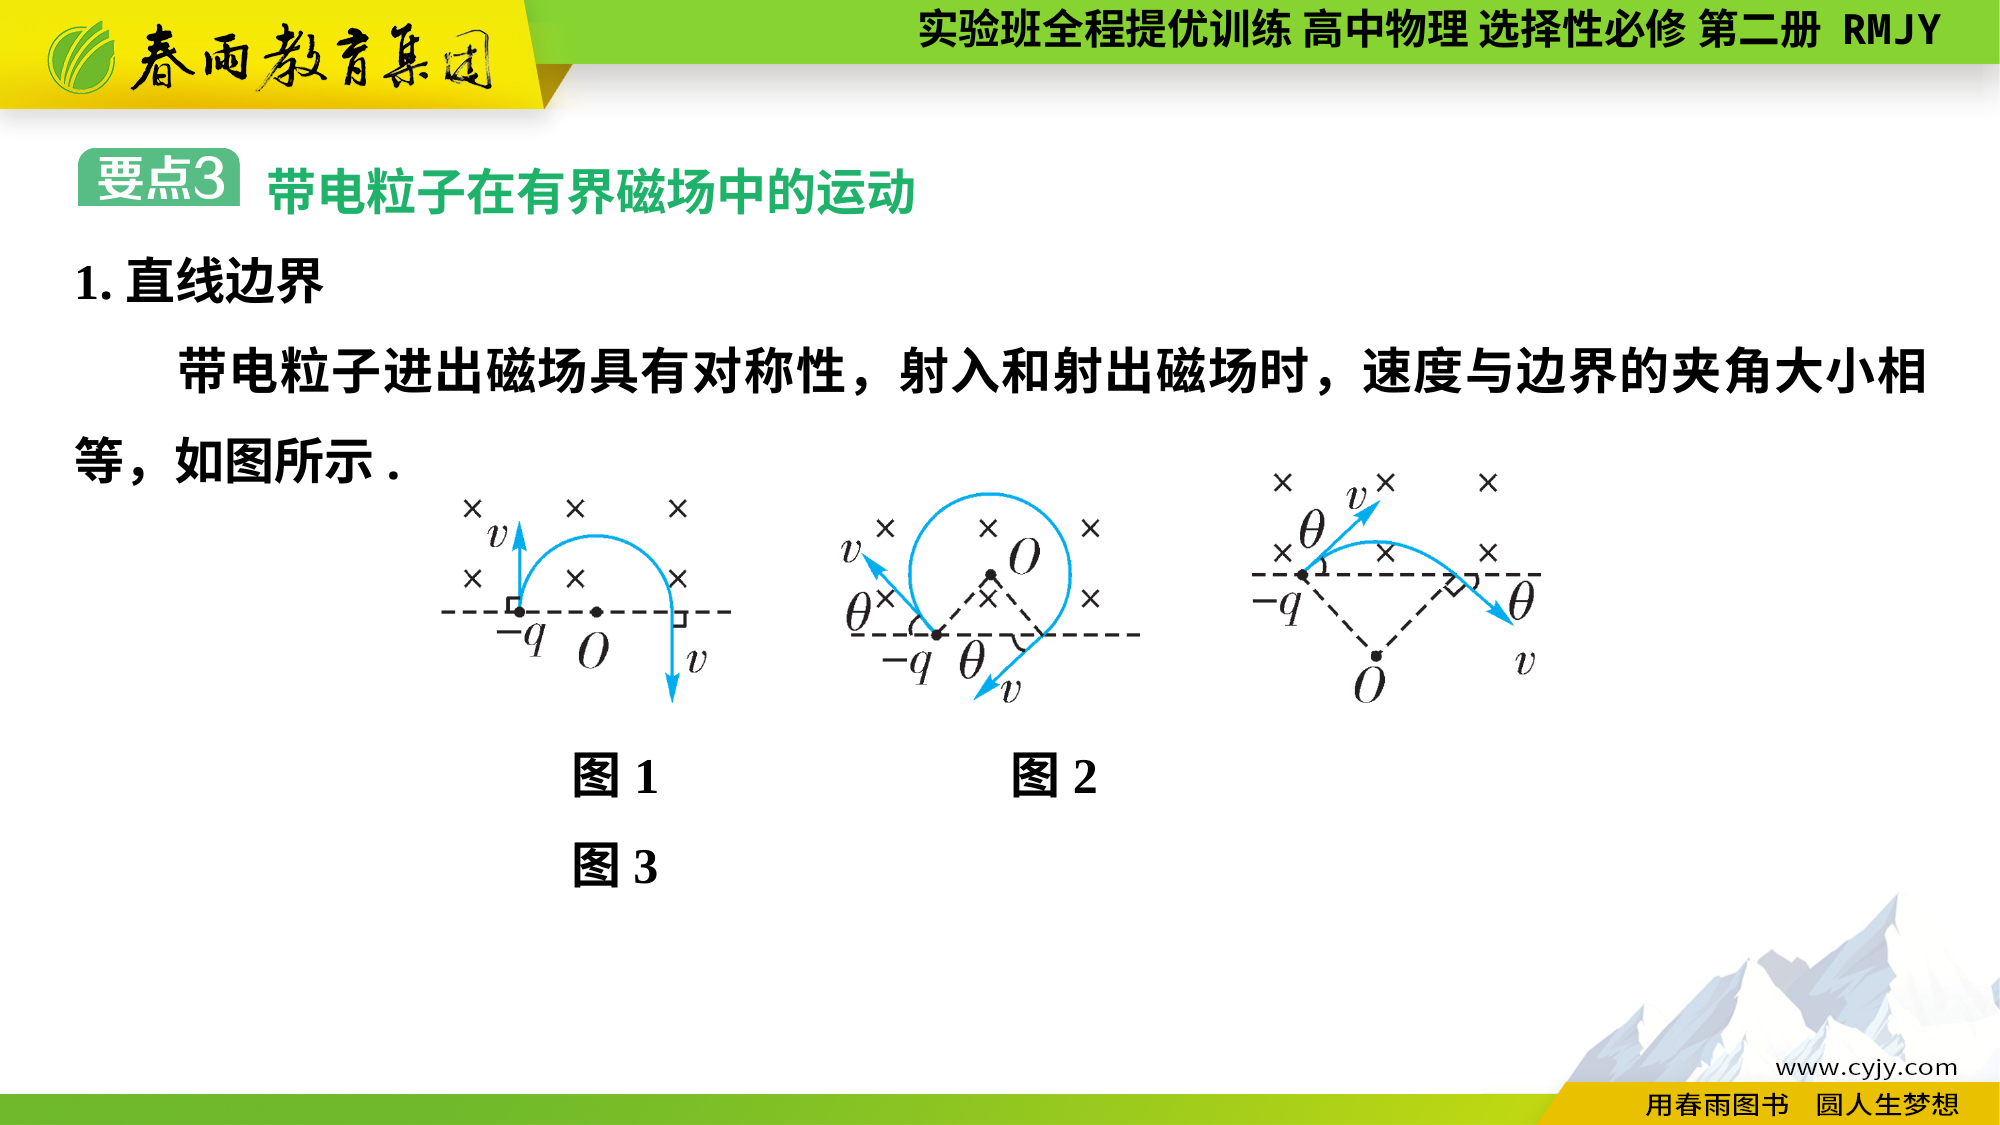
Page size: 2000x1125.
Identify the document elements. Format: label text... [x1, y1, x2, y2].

text_box 图1 图2 图3 [556, 715, 1449, 812]
list 带电粒子在有界磁场中的运动 1.直线边界 带电粒子进出磁场具有对称性，射入和射出磁场时，速度与边界的夹角大小相等，如图所示. [59, 122, 1944, 502]
picture [0, 0, 2000, 1125]
